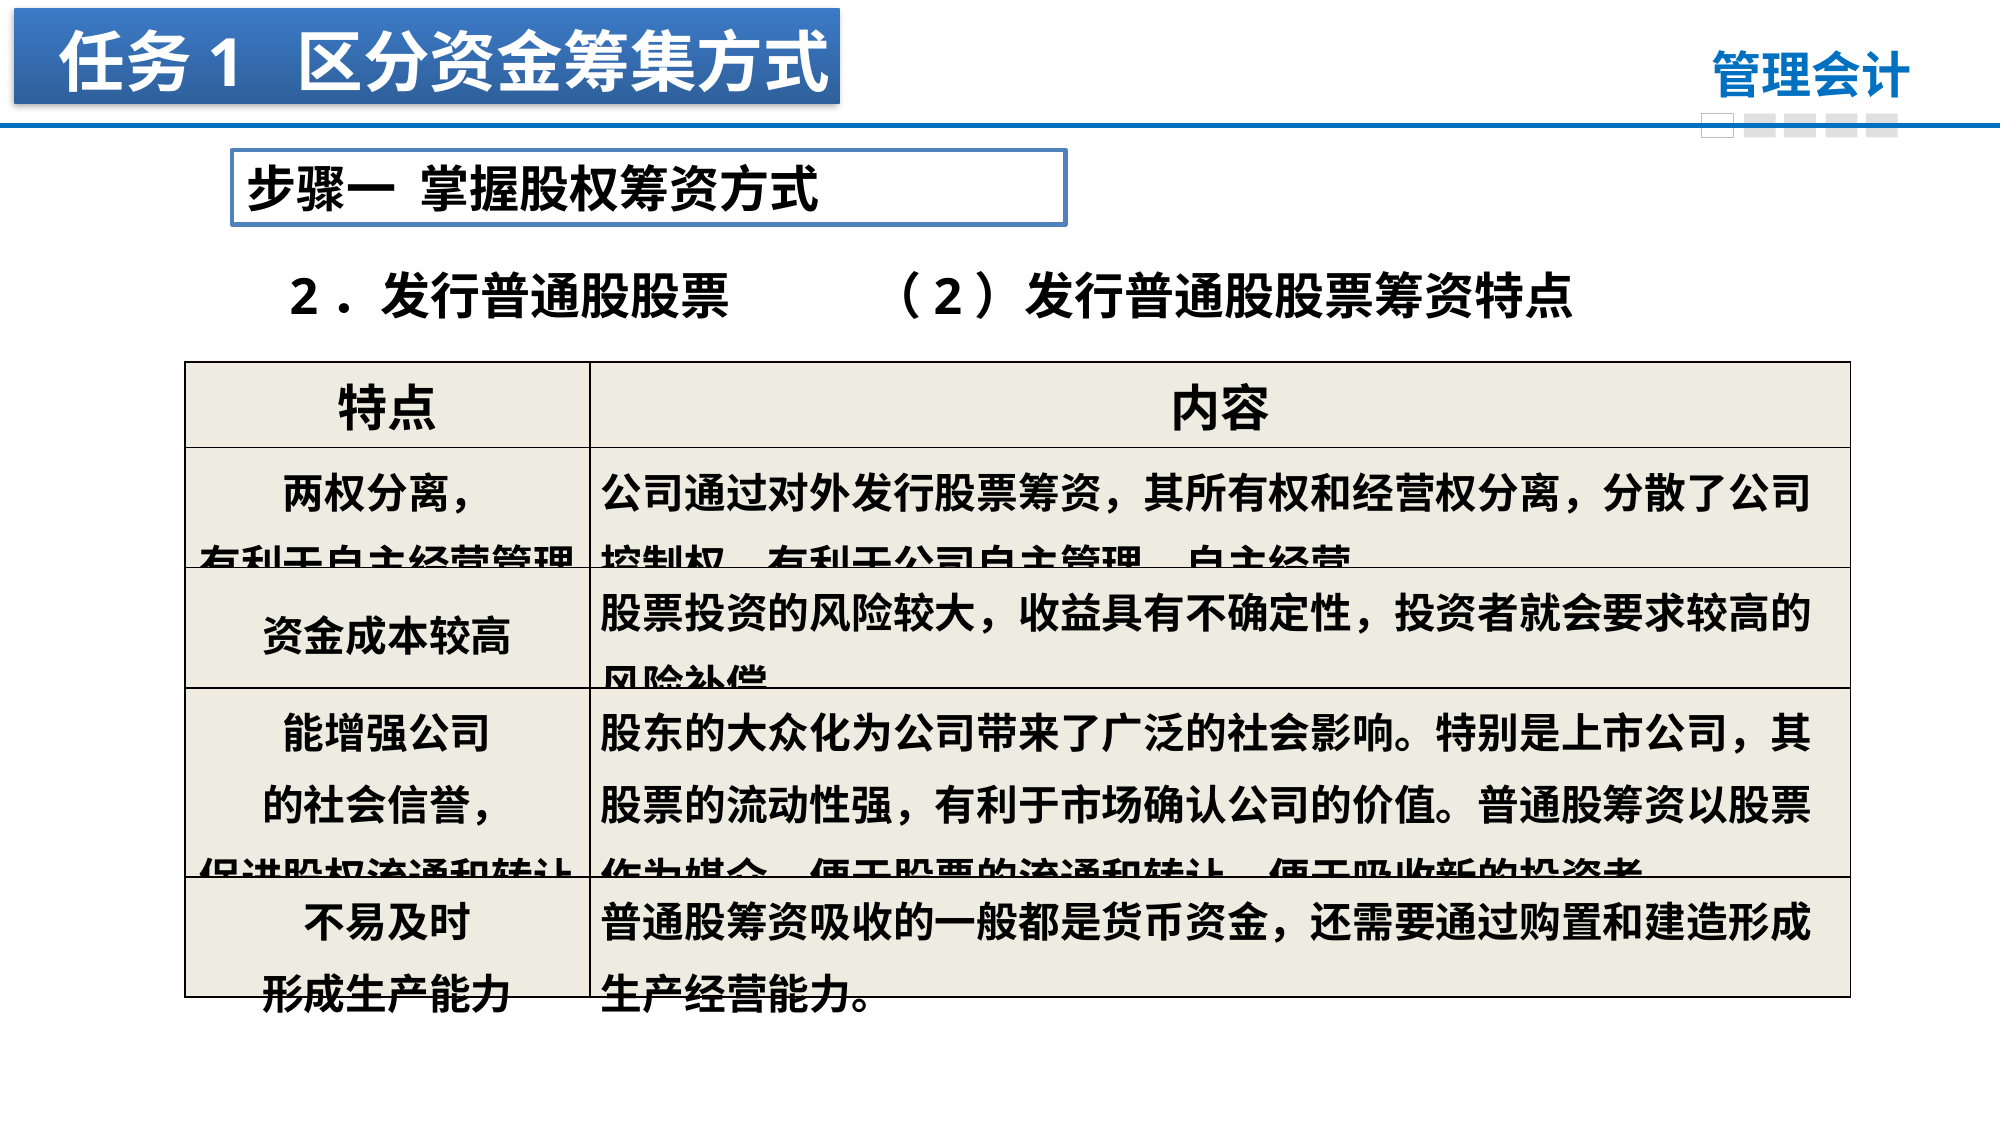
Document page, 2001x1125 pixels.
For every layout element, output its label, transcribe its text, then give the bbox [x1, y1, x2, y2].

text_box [14, 7, 859, 109]
table_cell 股东的大众化为公司带来了广泛的社会影响。特别是上市公司，其股票的流动性强，有利于市场确认公司的价值。普通股筹资以股票作为媒介，便于股票的流通和转让，便于吸收新的投资者。 [591, 689, 1850, 876]
text_box （2）发行普通股股票筹资特点 [798, 257, 1718, 333]
table_header 内容 [591, 363, 1850, 447]
table_cell 普通股筹资吸收的一般都是货币资金，还需要通过购置和建造形成生产经营能力。 [591, 878, 1850, 996]
table_cell 公司通过对外发行股票筹资，其所有权和经营权分离，分散了公司控制权，有利于公司自主管理、自主经营。 [591, 448, 1850, 567]
table_cell 股票投资的风险较大，收益具有不确定性，投资者就会要求较高的风险补偿。 [591, 568, 1850, 687]
table_header 特点 [186, 363, 589, 447]
table_cell 能增强公司 的社会信誉， 促进股权流通和转让 [186, 689, 589, 876]
text_box 步骤一 掌握股权筹资方式 [230, 148, 1068, 227]
text_box 2．发行普通股股票 [232, 257, 798, 333]
table_cell 两权分离， 有利于自主经营管理 [186, 448, 589, 567]
table_cell 资金成本较高 [186, 568, 589, 687]
table_cell 不易及时 形成生产能力 [186, 878, 589, 996]
